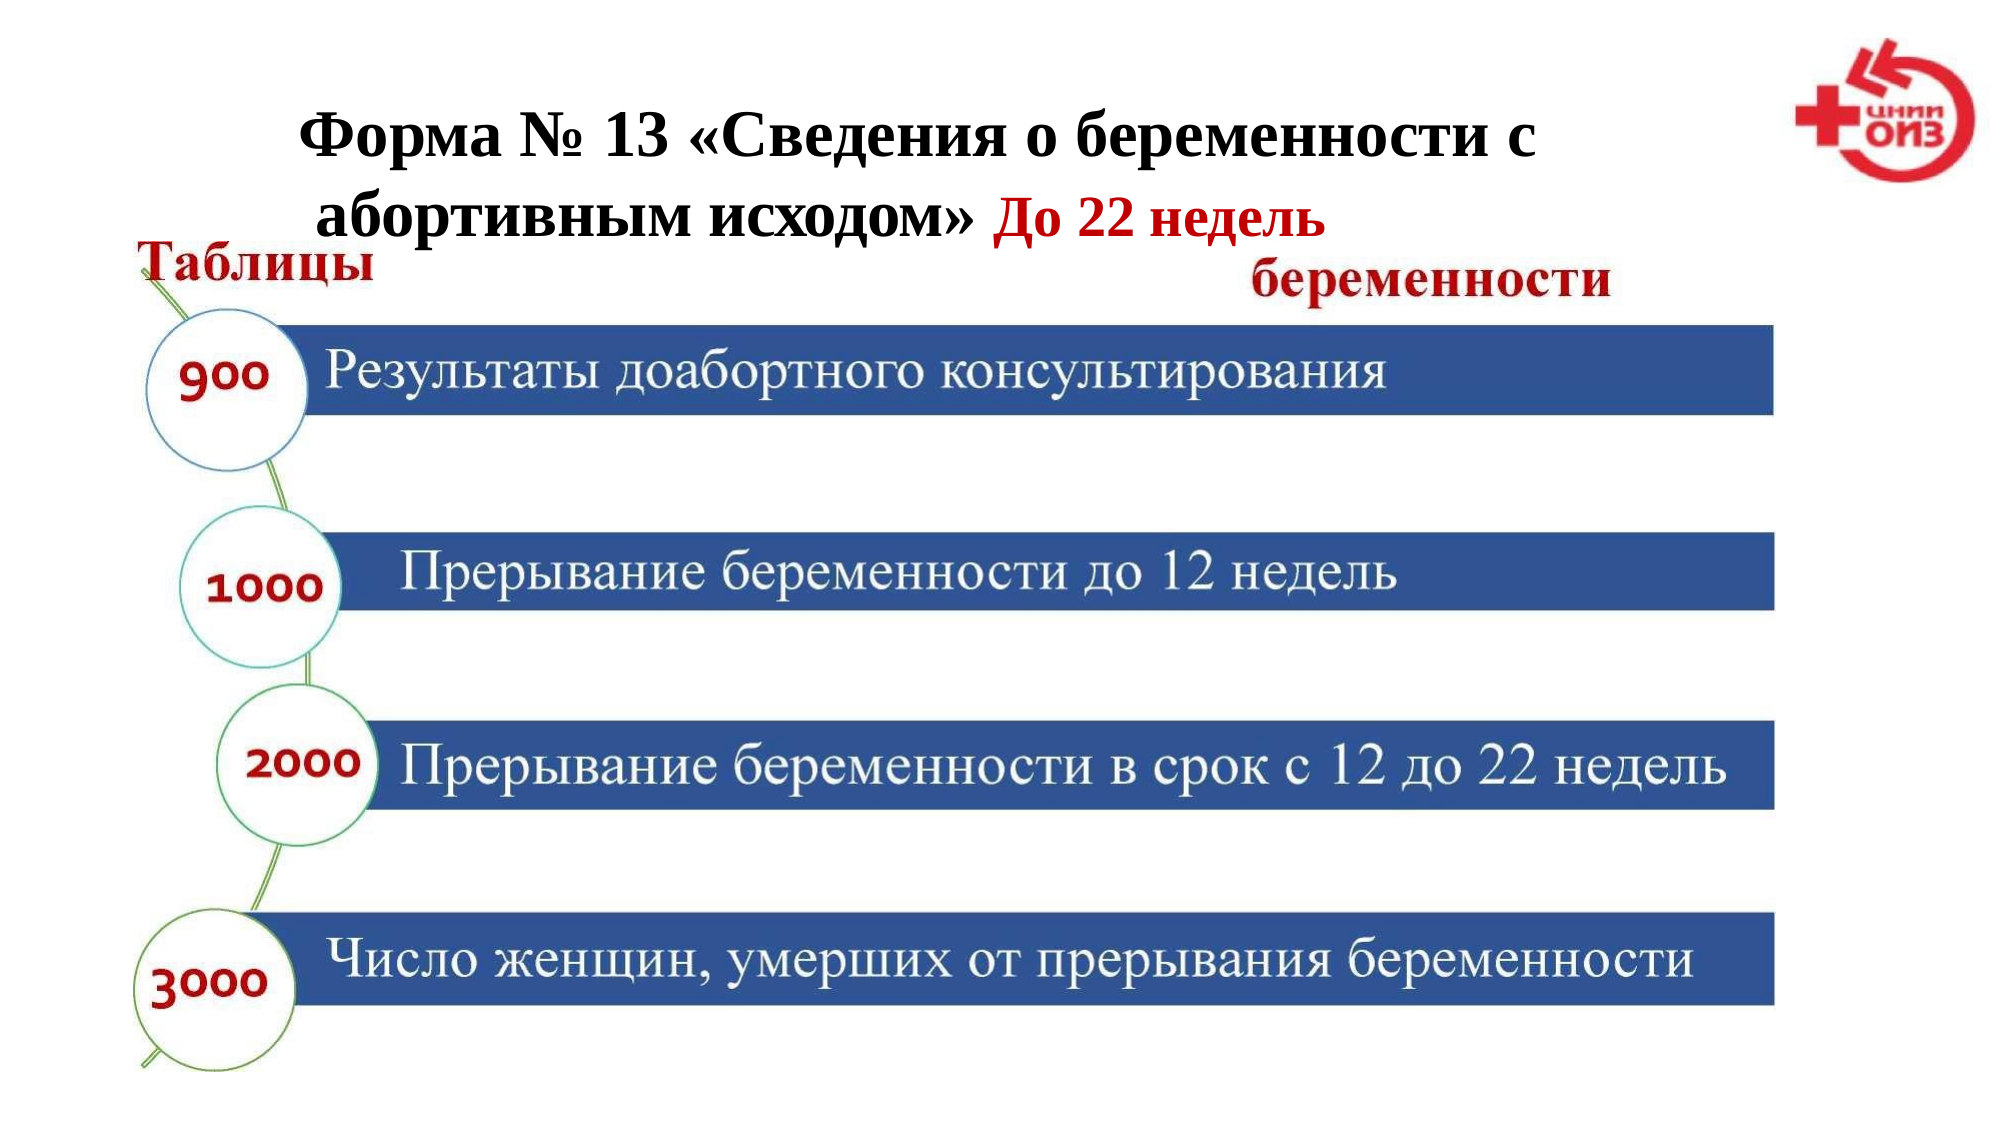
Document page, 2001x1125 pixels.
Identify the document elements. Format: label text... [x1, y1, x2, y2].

title Форма № 13 «Сведения о беременности с абортивным исходом» До 22 недель [296, 87, 1541, 240]
picture [1780, 31, 1991, 191]
picture [133, 241, 1777, 1073]
